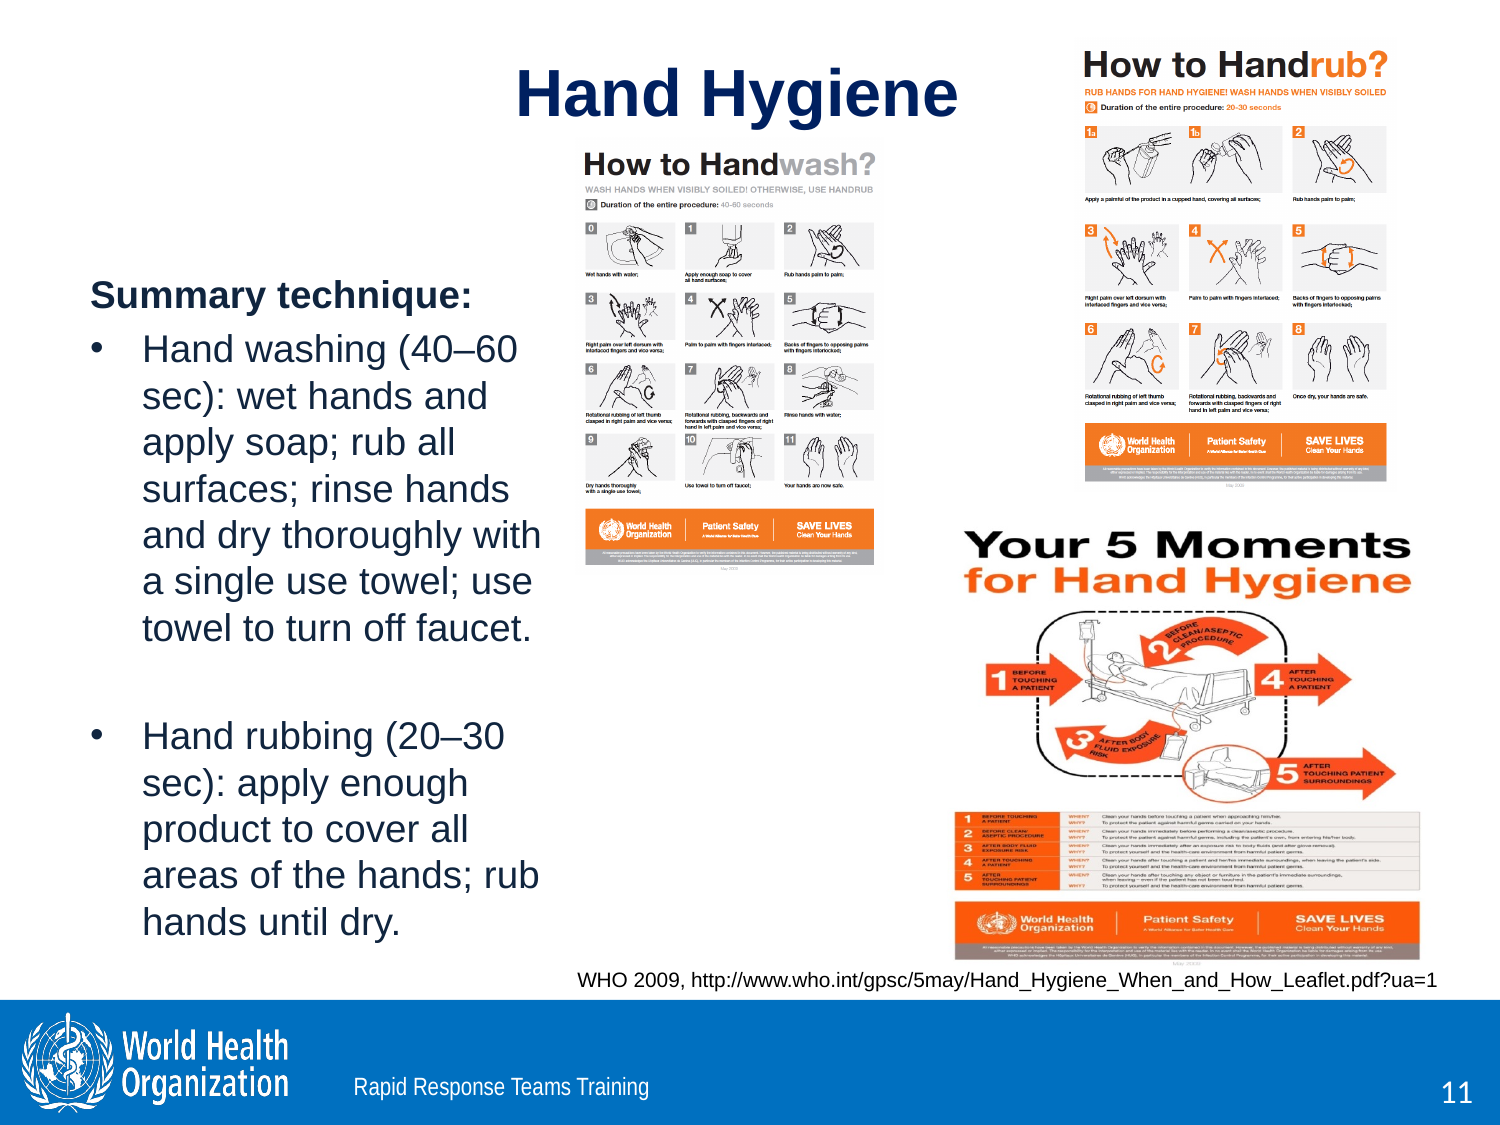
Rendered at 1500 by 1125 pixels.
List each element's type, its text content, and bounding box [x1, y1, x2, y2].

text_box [1074, 37, 1397, 493]
picture [21, 1012, 288, 1113]
text_box WHO 2009, http://www.who.int/gpsc/5may/Hand_Hygiene_When_and_How_Leaflet.pdf?ua=1 [562, 959, 1483, 999]
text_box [574, 137, 885, 575]
title Hand Hygiene [62, 0, 1413, 184]
list Summary technique: Hand washing (40–60 sec): wet hands and apply soap; rub all surfaces; rinse hands and dry thoroughly with a single use towel; use towel to turn off faucet. Hand rubbing (20–30 sec): apply enough product to cover all areas of the hands; rub hands until dry. [75, 262, 563, 1005]
picture [938, 514, 1436, 970]
